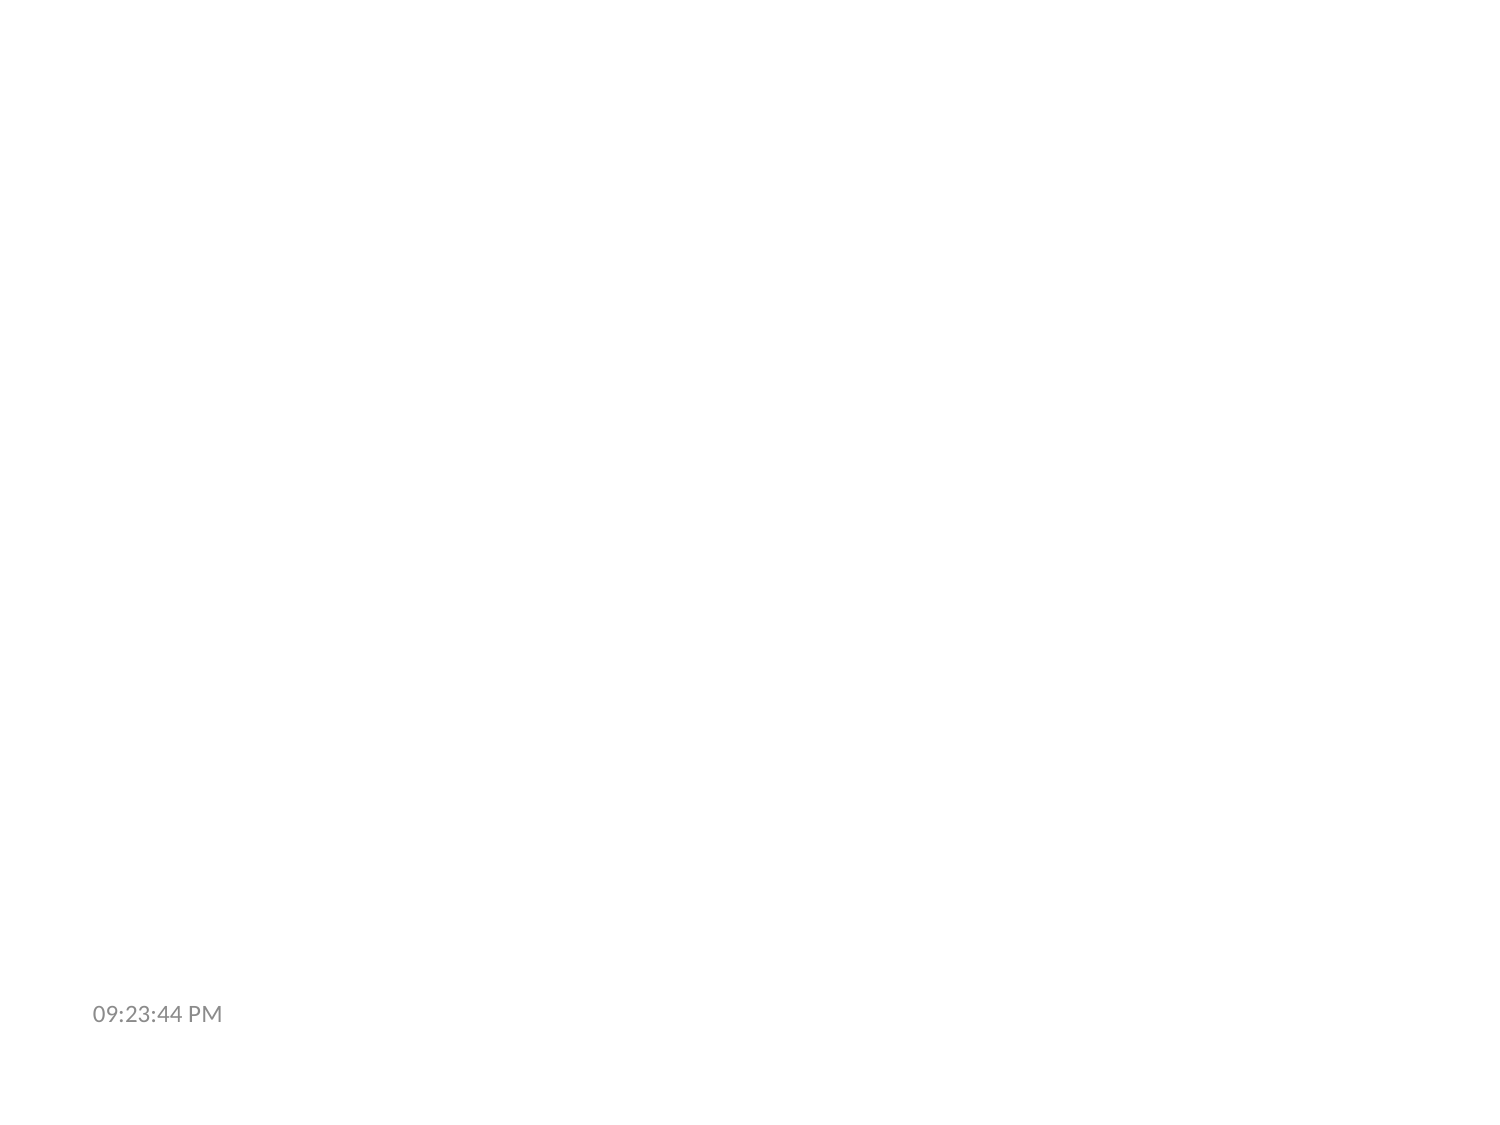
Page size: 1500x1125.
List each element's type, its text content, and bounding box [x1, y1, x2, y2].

text_box 3:35:09 PM [77, 982, 428, 1043]
